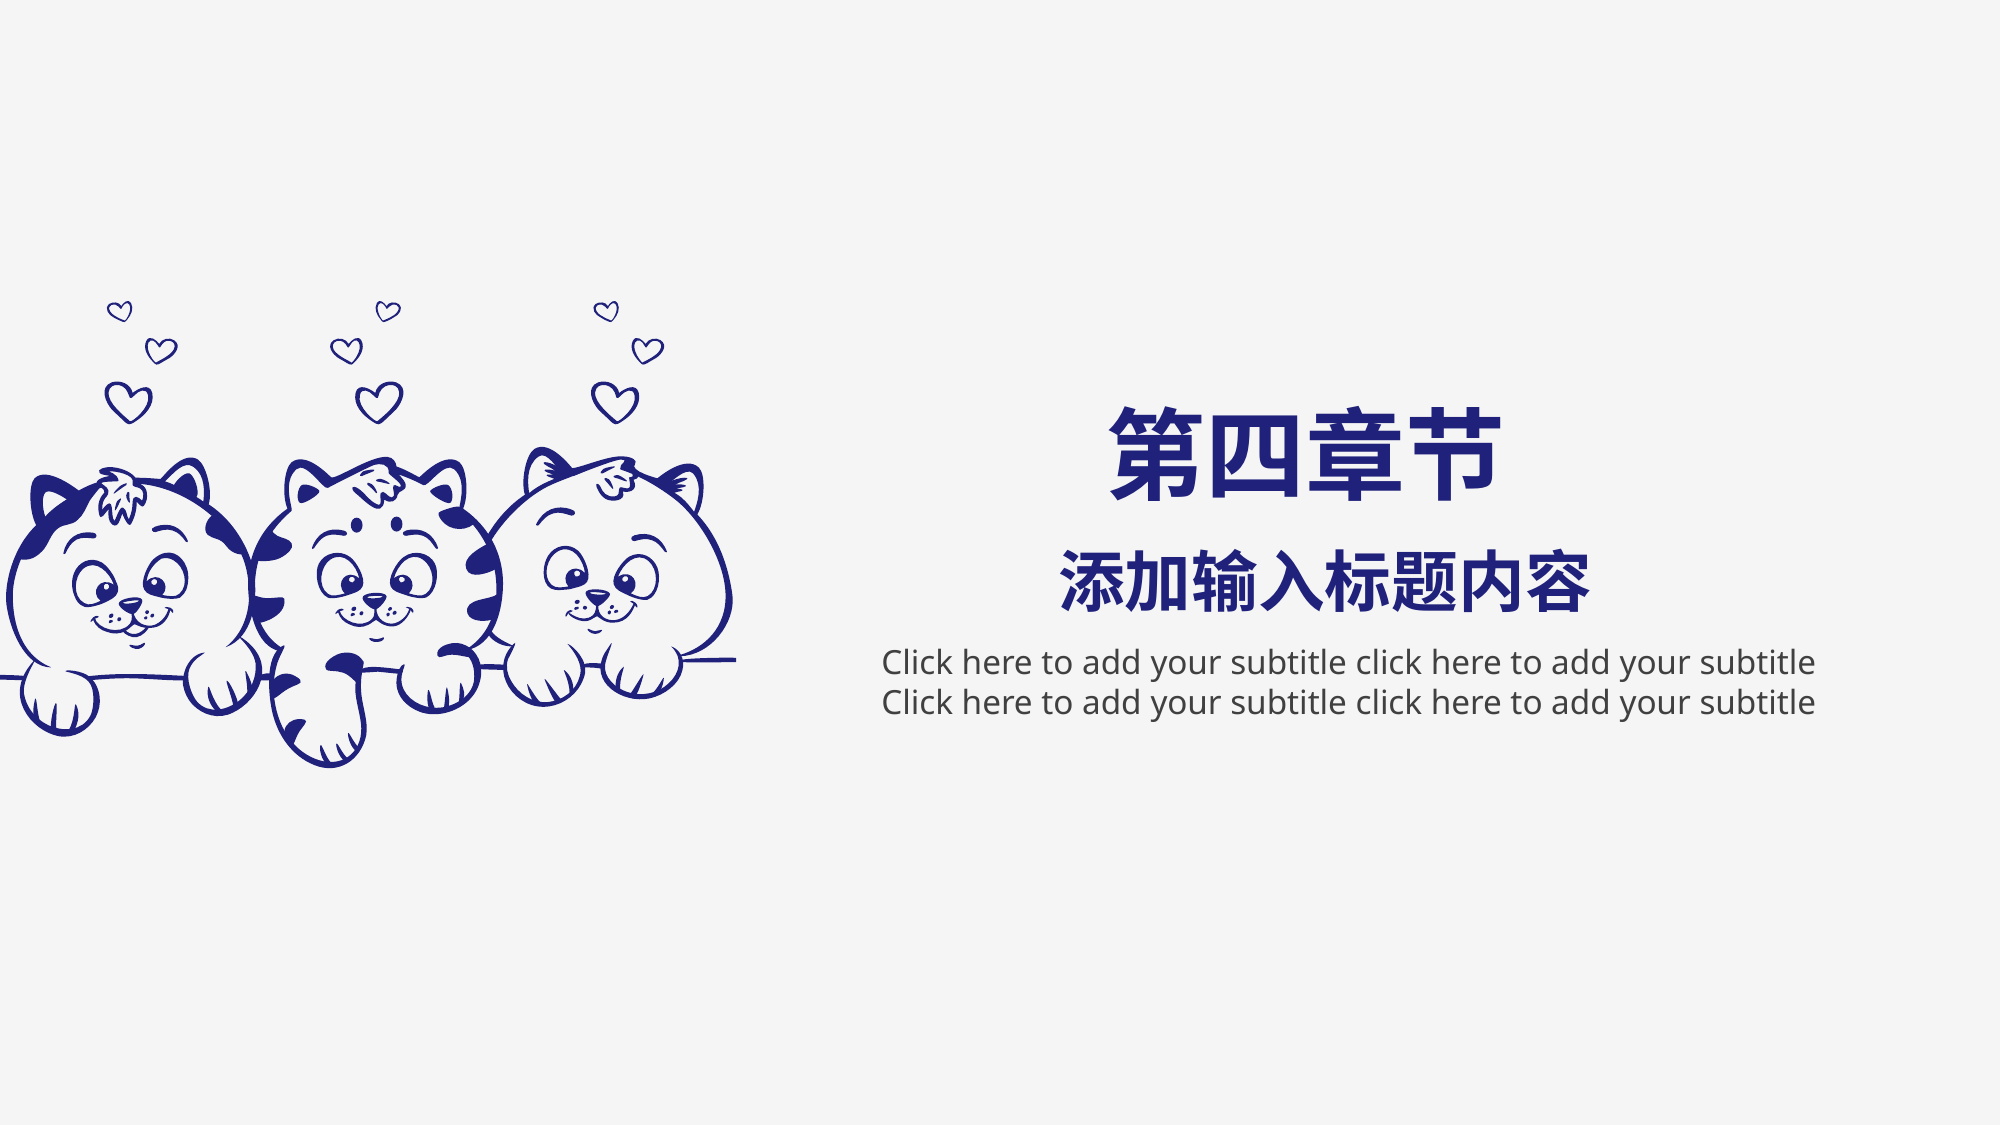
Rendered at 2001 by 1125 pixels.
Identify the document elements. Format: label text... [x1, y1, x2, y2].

text_box 添加输入标题内容 [1043, 532, 1632, 628]
text_box Click here to add your subtitle click here to add your subtitle Click here to add your subtitle click here to add your subtitle [844, 627, 1855, 734]
text_box 第四章节 [1090, 384, 1560, 520]
picture [0, 301, 737, 769]
